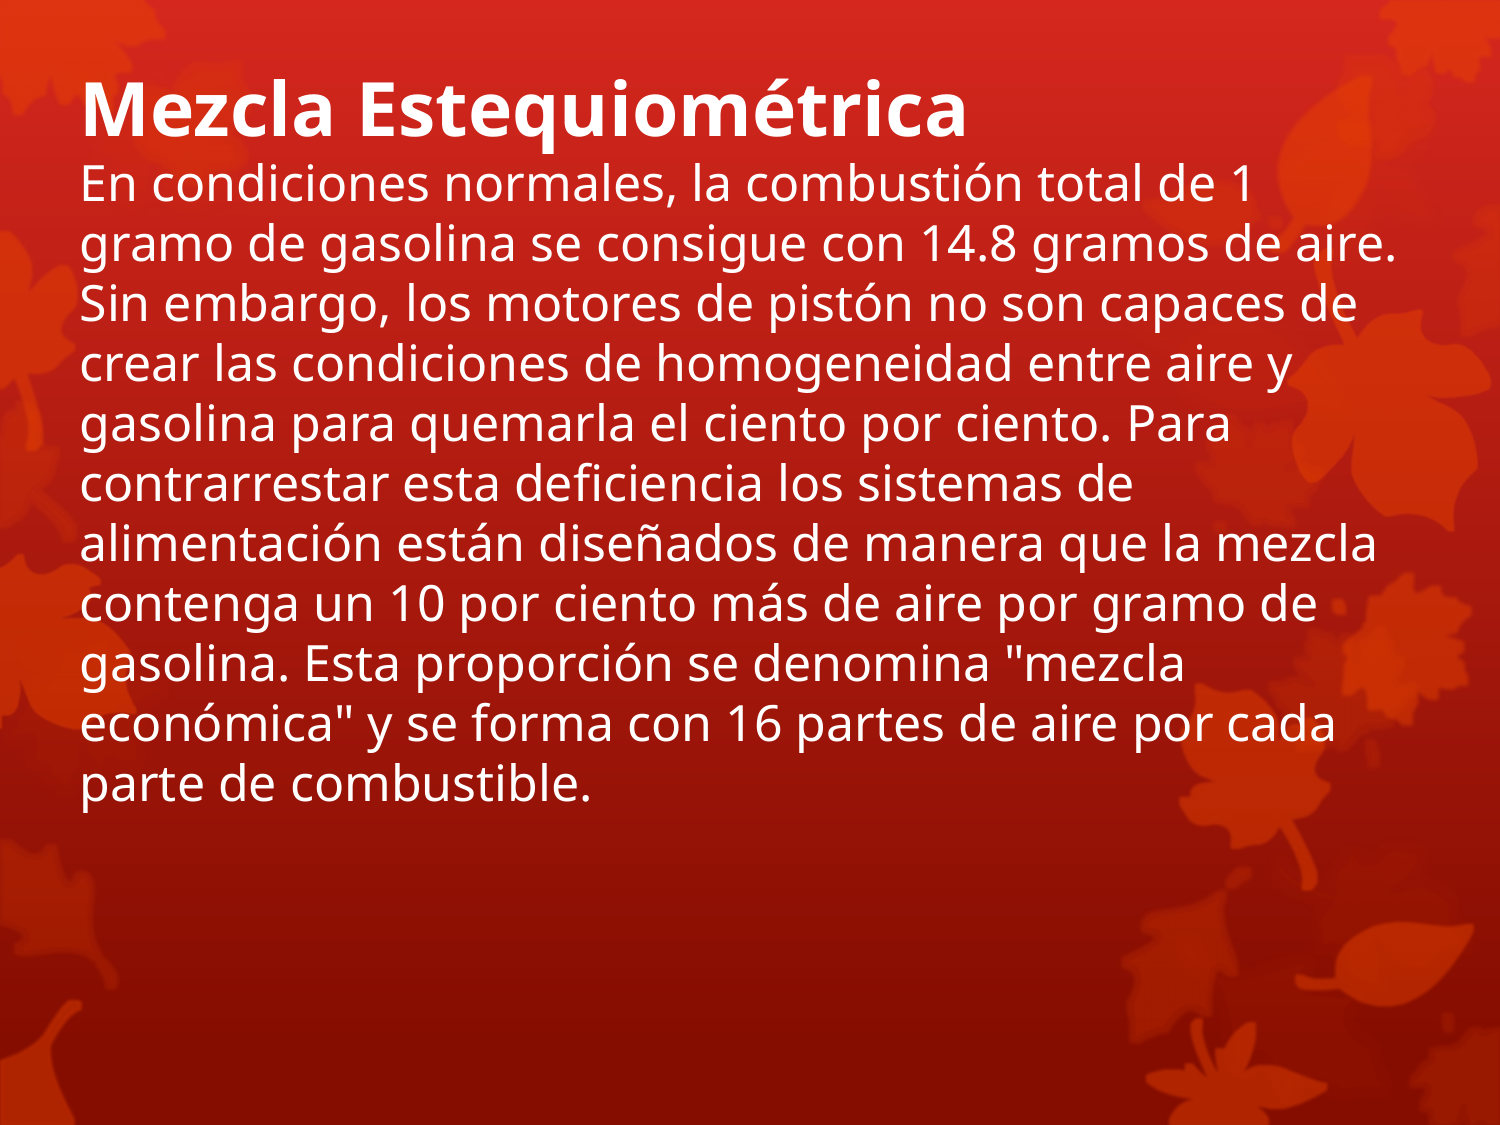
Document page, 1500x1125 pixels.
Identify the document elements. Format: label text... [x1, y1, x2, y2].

text_box Mezcla Estequiométrica En condiciones normales, la combustión total de 1 gramo de gasolina se consigue con 14.8 gramos de aire. Sin embargo, los motores de pistón no son capaces de crear las condiciones de homogeneidad entre aire y gasolina para quemarla el ciento por ciento. Para contrarrestar esta deficiencia los sistemas de alimentación están diseñados de manera que la mezcla contenga un 10 por ciento más de aire por gramo de gasolina. Esta proporción se denomina "mezcla económica" y se forma con 16 partes de aire por cada parte de combustible. [64, 54, 1424, 820]
